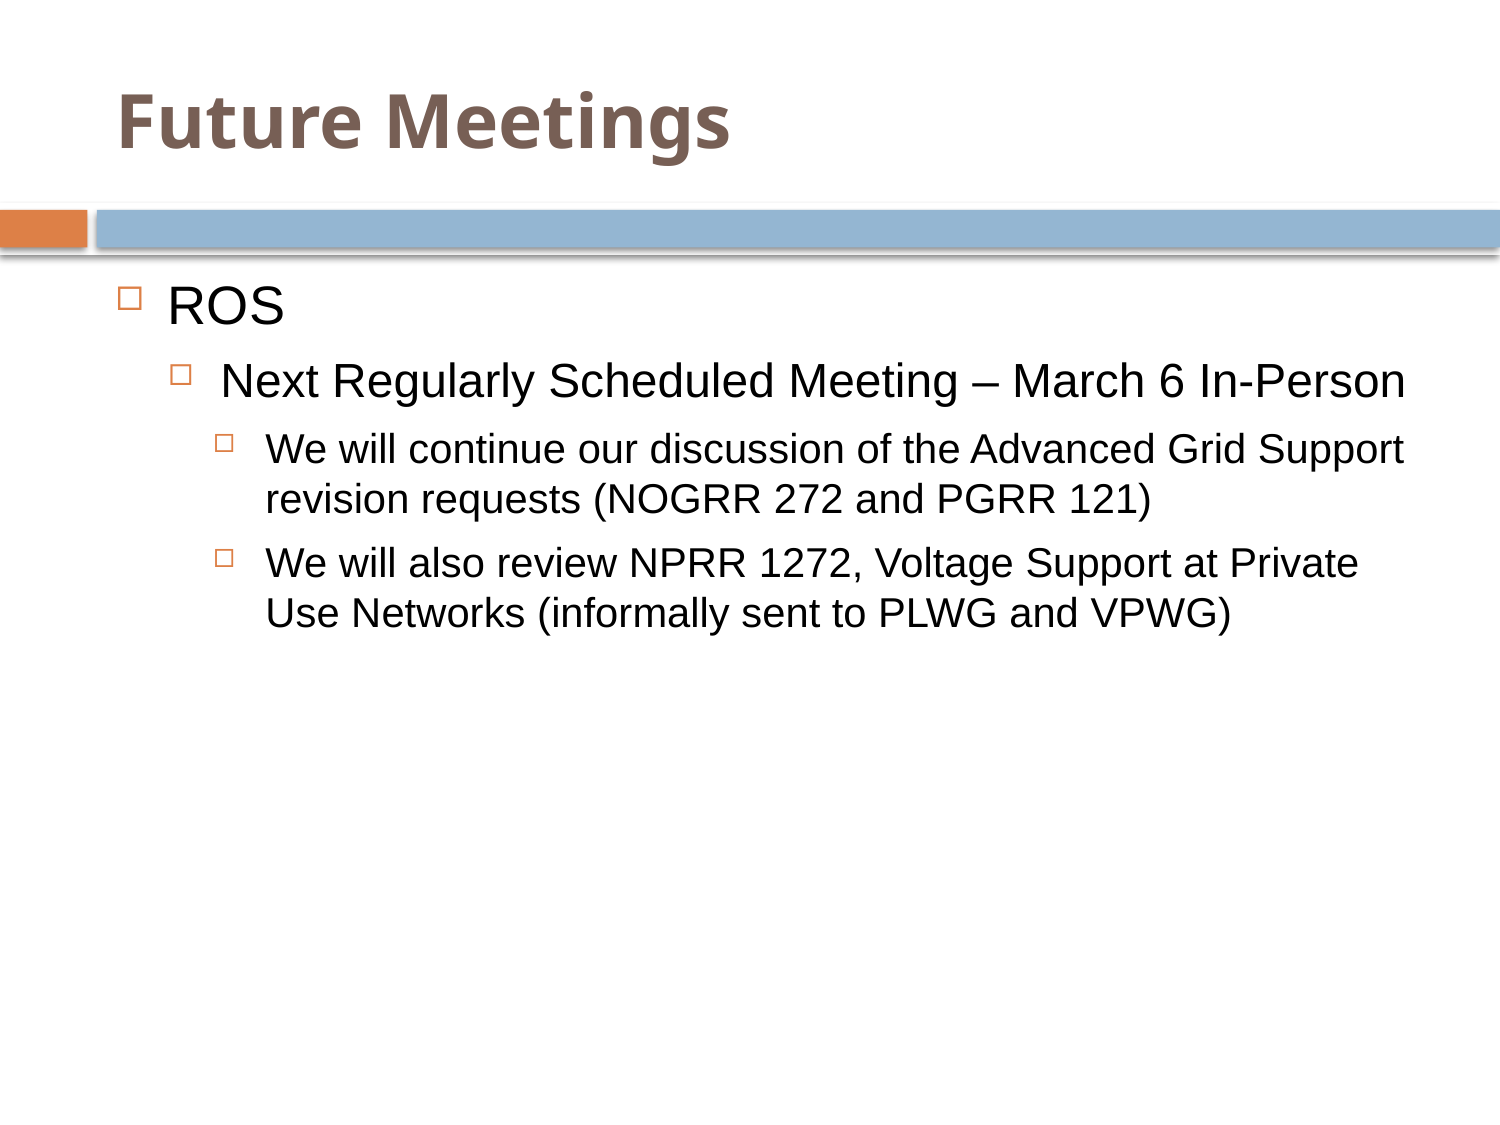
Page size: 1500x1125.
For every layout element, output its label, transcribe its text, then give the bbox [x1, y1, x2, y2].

list ROS Next Regularly Scheduled Meeting – March 6 In-Person We will continue our discussion of the Advanced Grid Support revision requests (NOGRR 272 and PGRR 121) We will also review NPRR 1272, Voltage Support at Private Use Networks (informally sent to PLWG and VPWG) [100, 262, 1439, 1001]
title Future Meetings [100, 37, 1439, 201]
